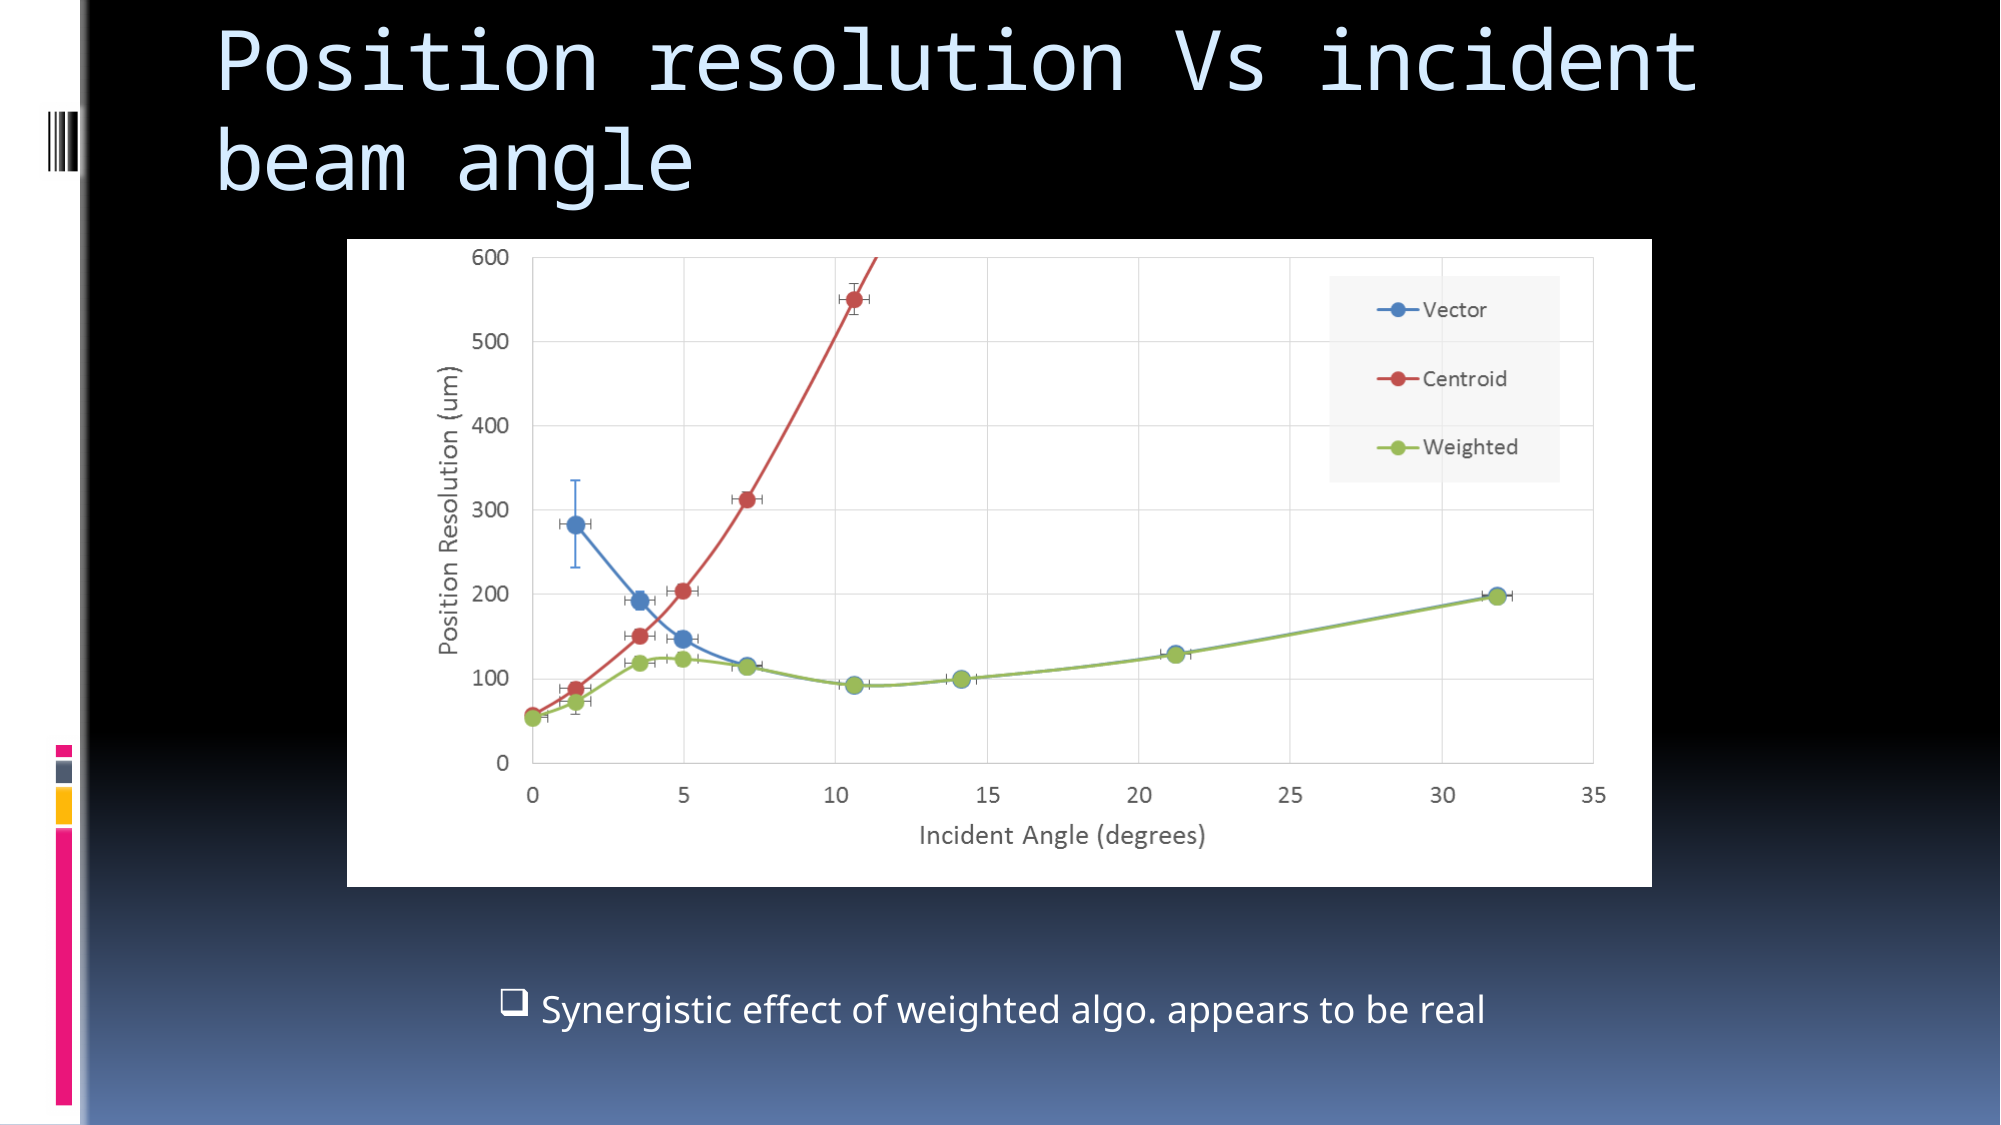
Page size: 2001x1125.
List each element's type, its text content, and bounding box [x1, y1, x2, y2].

text_box Synergistic effect of weighted algo. appears to be real [483, 978, 1502, 1038]
title Position resolution Vs incident beam angle [200, 0, 1900, 150]
picture [347, 237, 1653, 887]
